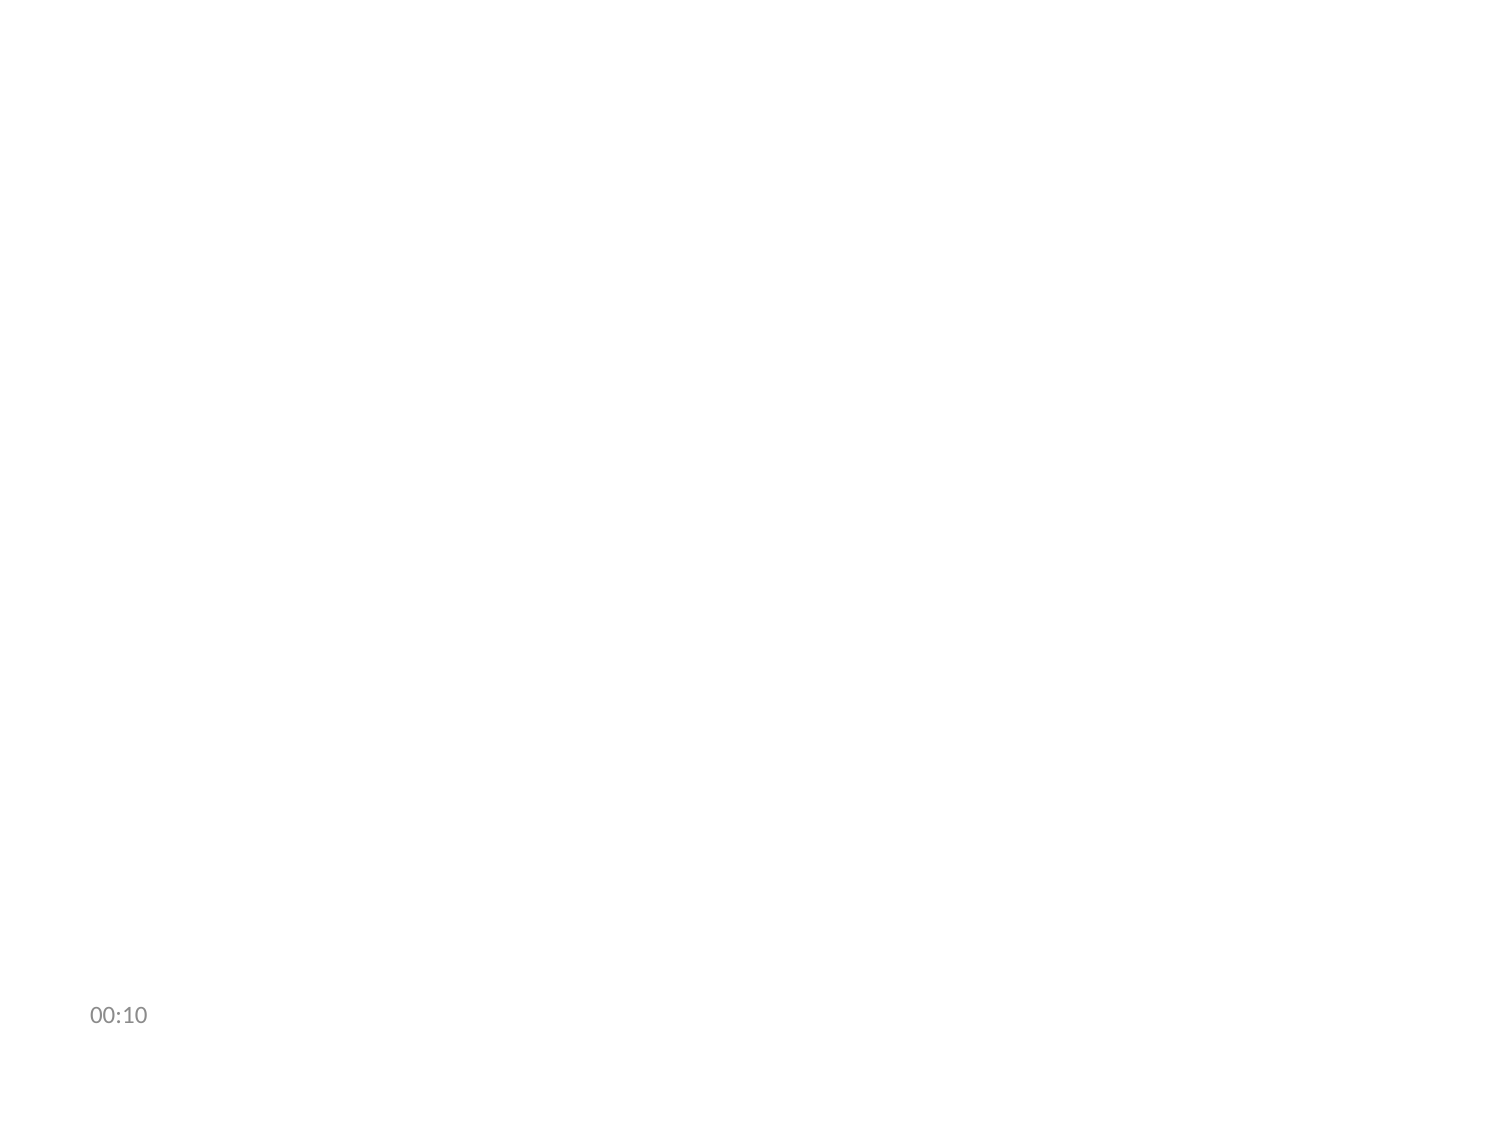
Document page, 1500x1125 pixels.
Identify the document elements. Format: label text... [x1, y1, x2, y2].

text_box 15:35 [75, 983, 425, 1044]
